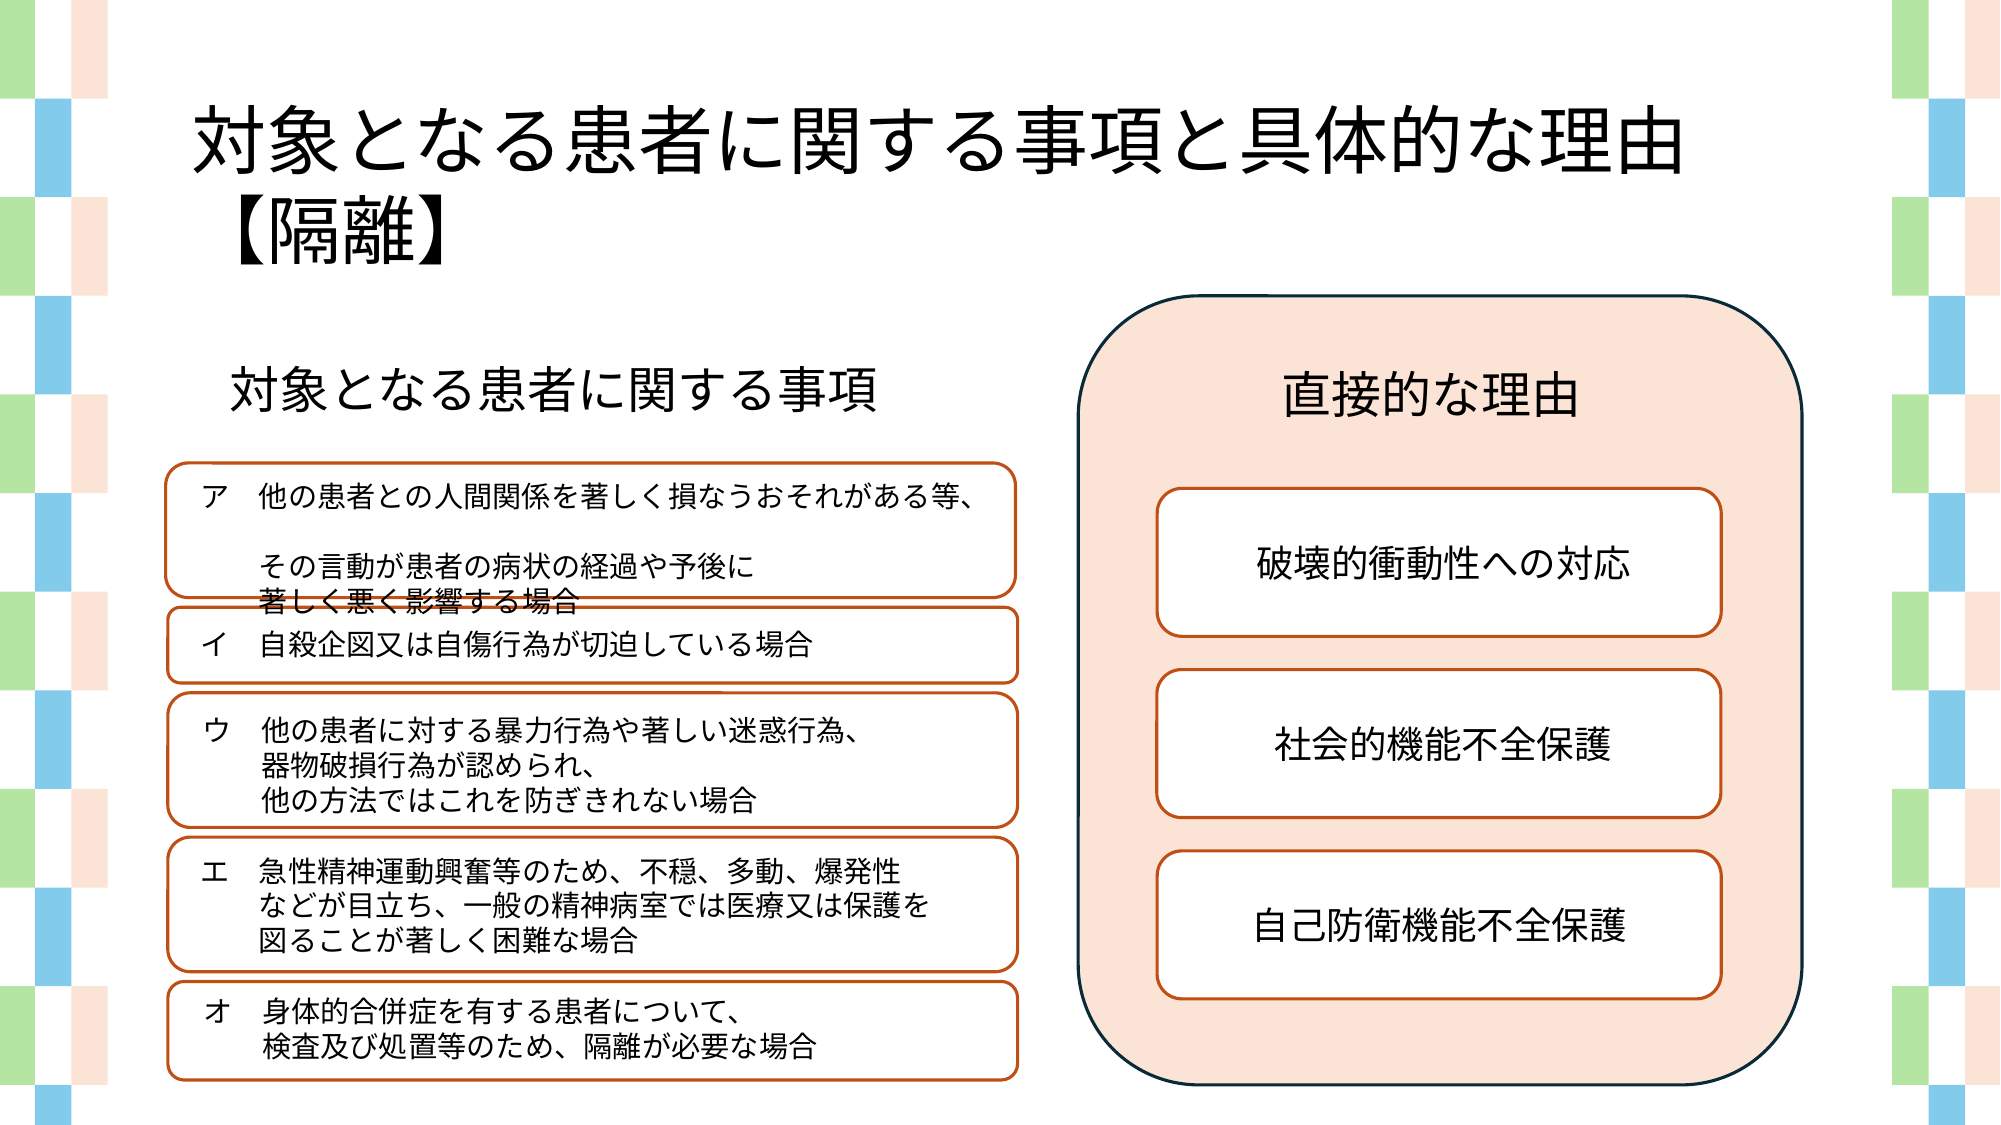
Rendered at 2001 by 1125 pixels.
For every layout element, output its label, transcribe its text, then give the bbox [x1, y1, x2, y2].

text_box 社会的機能不全保護 [1227, 713, 1659, 773]
text_box 対象となる患者に関する事項 [214, 350, 1060, 426]
text_box ア 他の患者との人間関係を著しく損なうおそれがある等、 その言動が患者の病状の経過や予後に 著しく悪く影響する場合 [185, 470, 1000, 619]
text_box 対象となる患者に関する事項と具体的な理由 【隔離】 [176, 85, 1891, 281]
text_box [1155, 849, 1723, 1001]
text_box [166, 979, 1020, 1082]
text_box [166, 691, 1020, 829]
text_box 破壊的衝動性への対応 [1228, 533, 1659, 593]
text_box [1155, 486, 1723, 638]
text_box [1891, 0, 2000, 1125]
text_box エ 急性精神運動興奮等のため、不穏、多動、爆発性 などが目立ち、一般の精神病室では医療又は保護を 図ることが著しく困難な場合 [185, 845, 1000, 966]
text_box [1155, 668, 1723, 820]
text_box [1076, 294, 1804, 1087]
text_box イ 自殺企図又は自傷行為が切迫している場合 [185, 619, 1000, 669]
text_box 直接的な理由 [1267, 356, 1685, 432]
text_box ウ 他の患者に対する暴力行為や著しい迷惑行為、 器物破損行為が認められ、 他の方法ではこれを防ぎきれない場合 [187, 704, 1003, 825]
text_box [164, 461, 1018, 599]
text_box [0, 0, 109, 1125]
text_box [166, 835, 1020, 974]
text_box オ 身体的合併症を有する患者について、 検査及び処置等のため、隔離が必要な場合 [188, 986, 1004, 1071]
text_box 自己防衛機能不全保護 [1223, 894, 1655, 955]
text_box [166, 605, 1020, 685]
